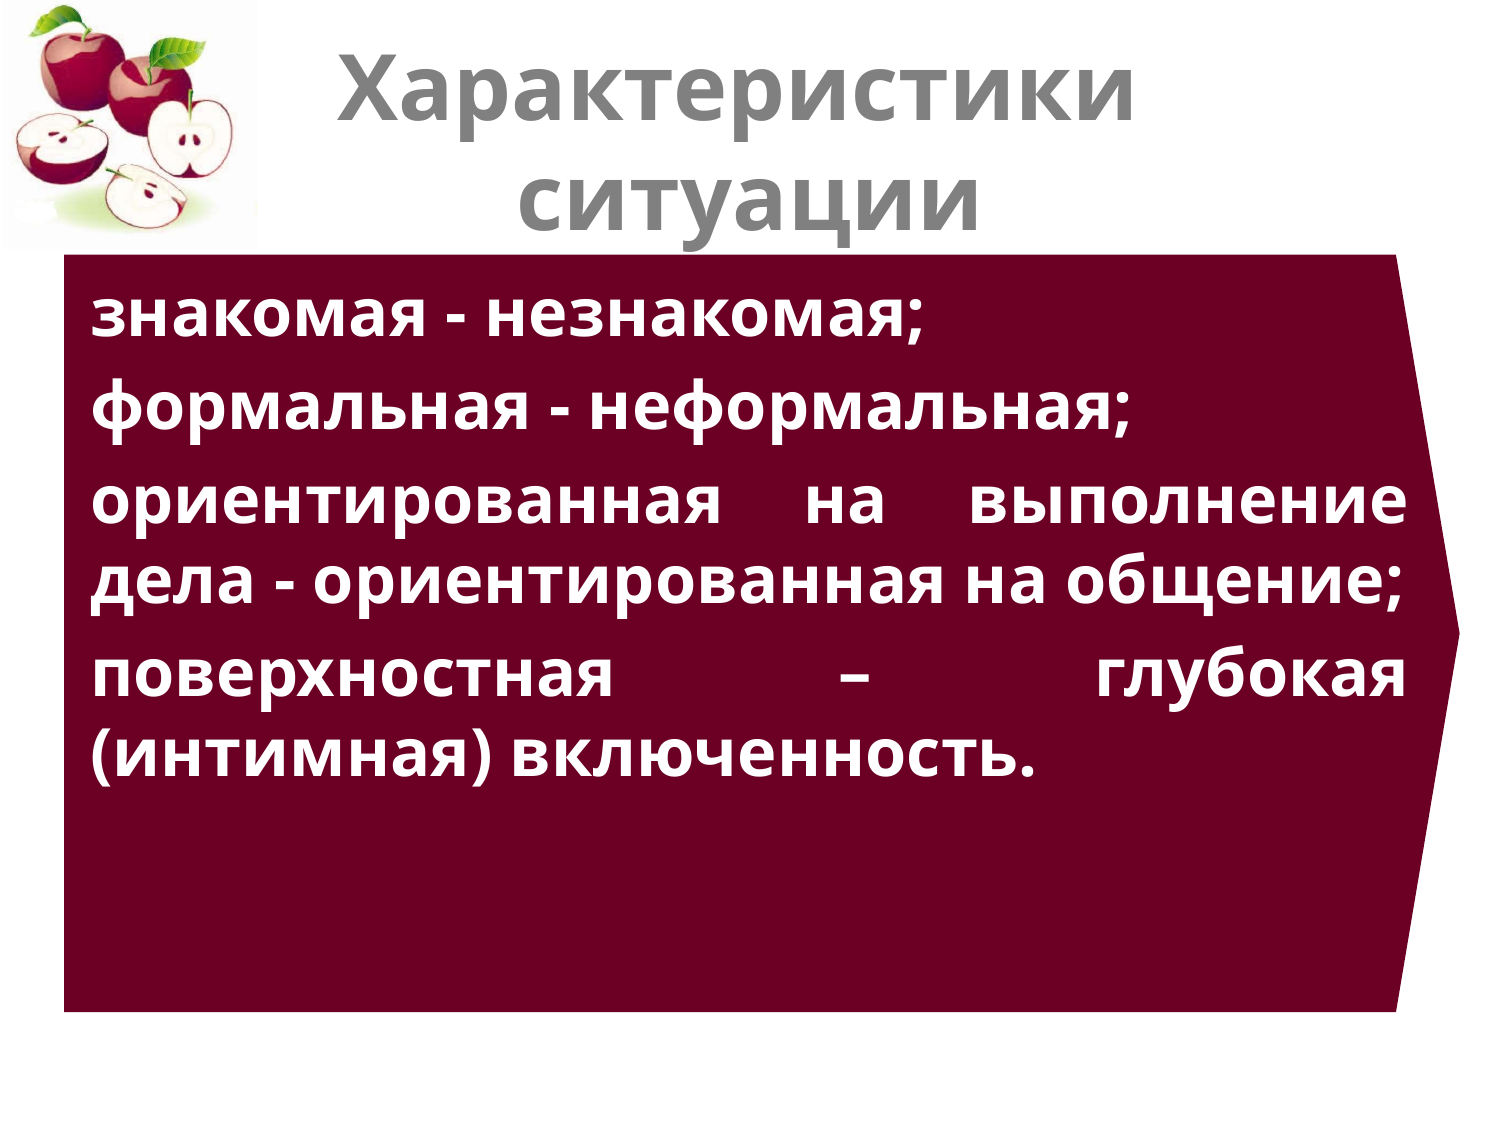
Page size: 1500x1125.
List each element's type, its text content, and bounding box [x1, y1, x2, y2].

list знакомая - незнакомая; формальная - неформальная; ориентированная на выполнение дела - ориентированная на общение; поверхностная – глубокая (интимная) включенность. [75, 262, 1425, 1005]
title Характеристики ситуации [75, 45, 1425, 233]
picture [3, 0, 258, 249]
